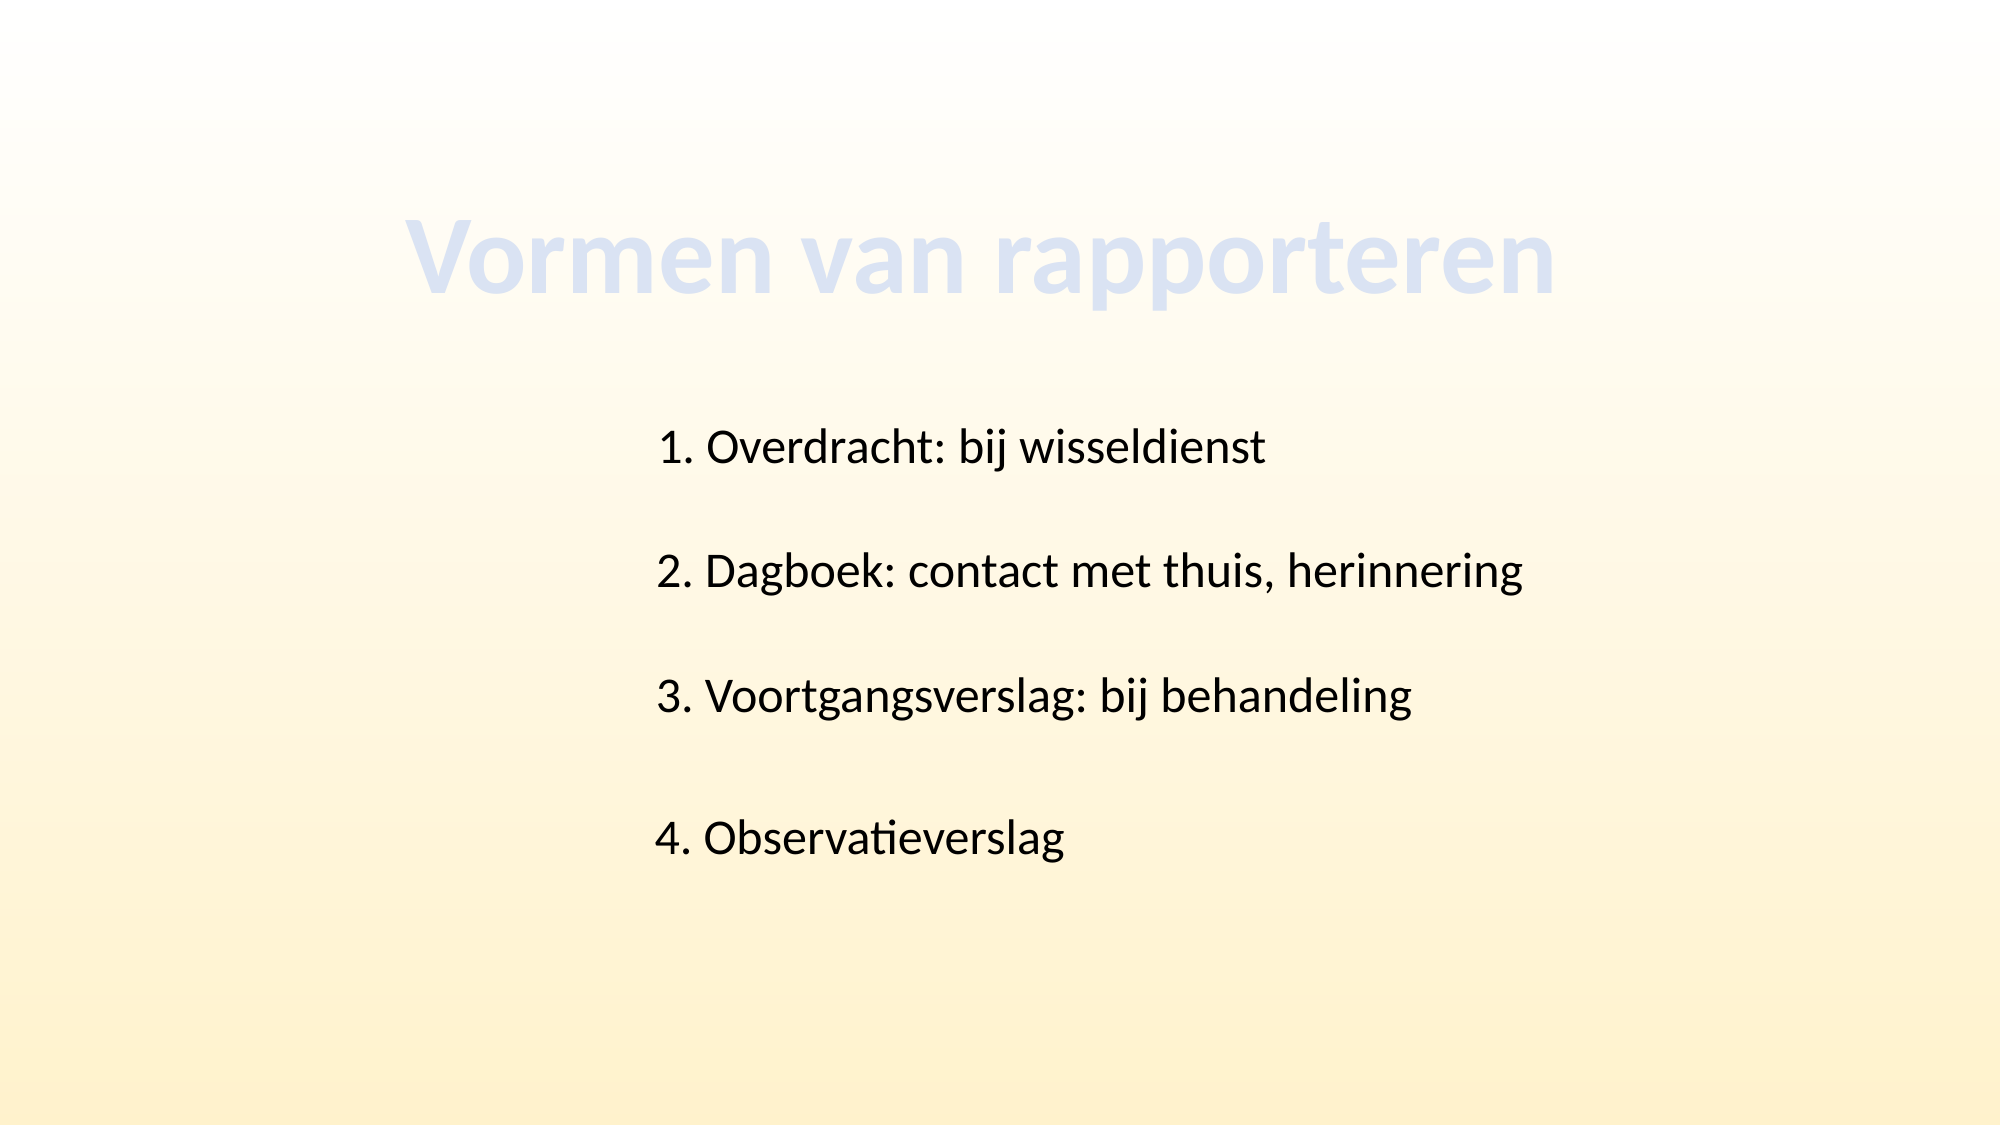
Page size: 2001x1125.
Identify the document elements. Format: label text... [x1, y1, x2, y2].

text_box 2. Dagboek: contact met thuis, herinnering [641, 530, 1539, 606]
text_box 4. Observatieverslag [639, 796, 1080, 872]
text_box 1. Overdracht: bij wisseldienst [642, 406, 1293, 482]
text_box 3. Voortgangsverslag: bij behandeling [641, 654, 1428, 730]
text_box Vormen van rapporteren [390, 173, 1574, 324]
